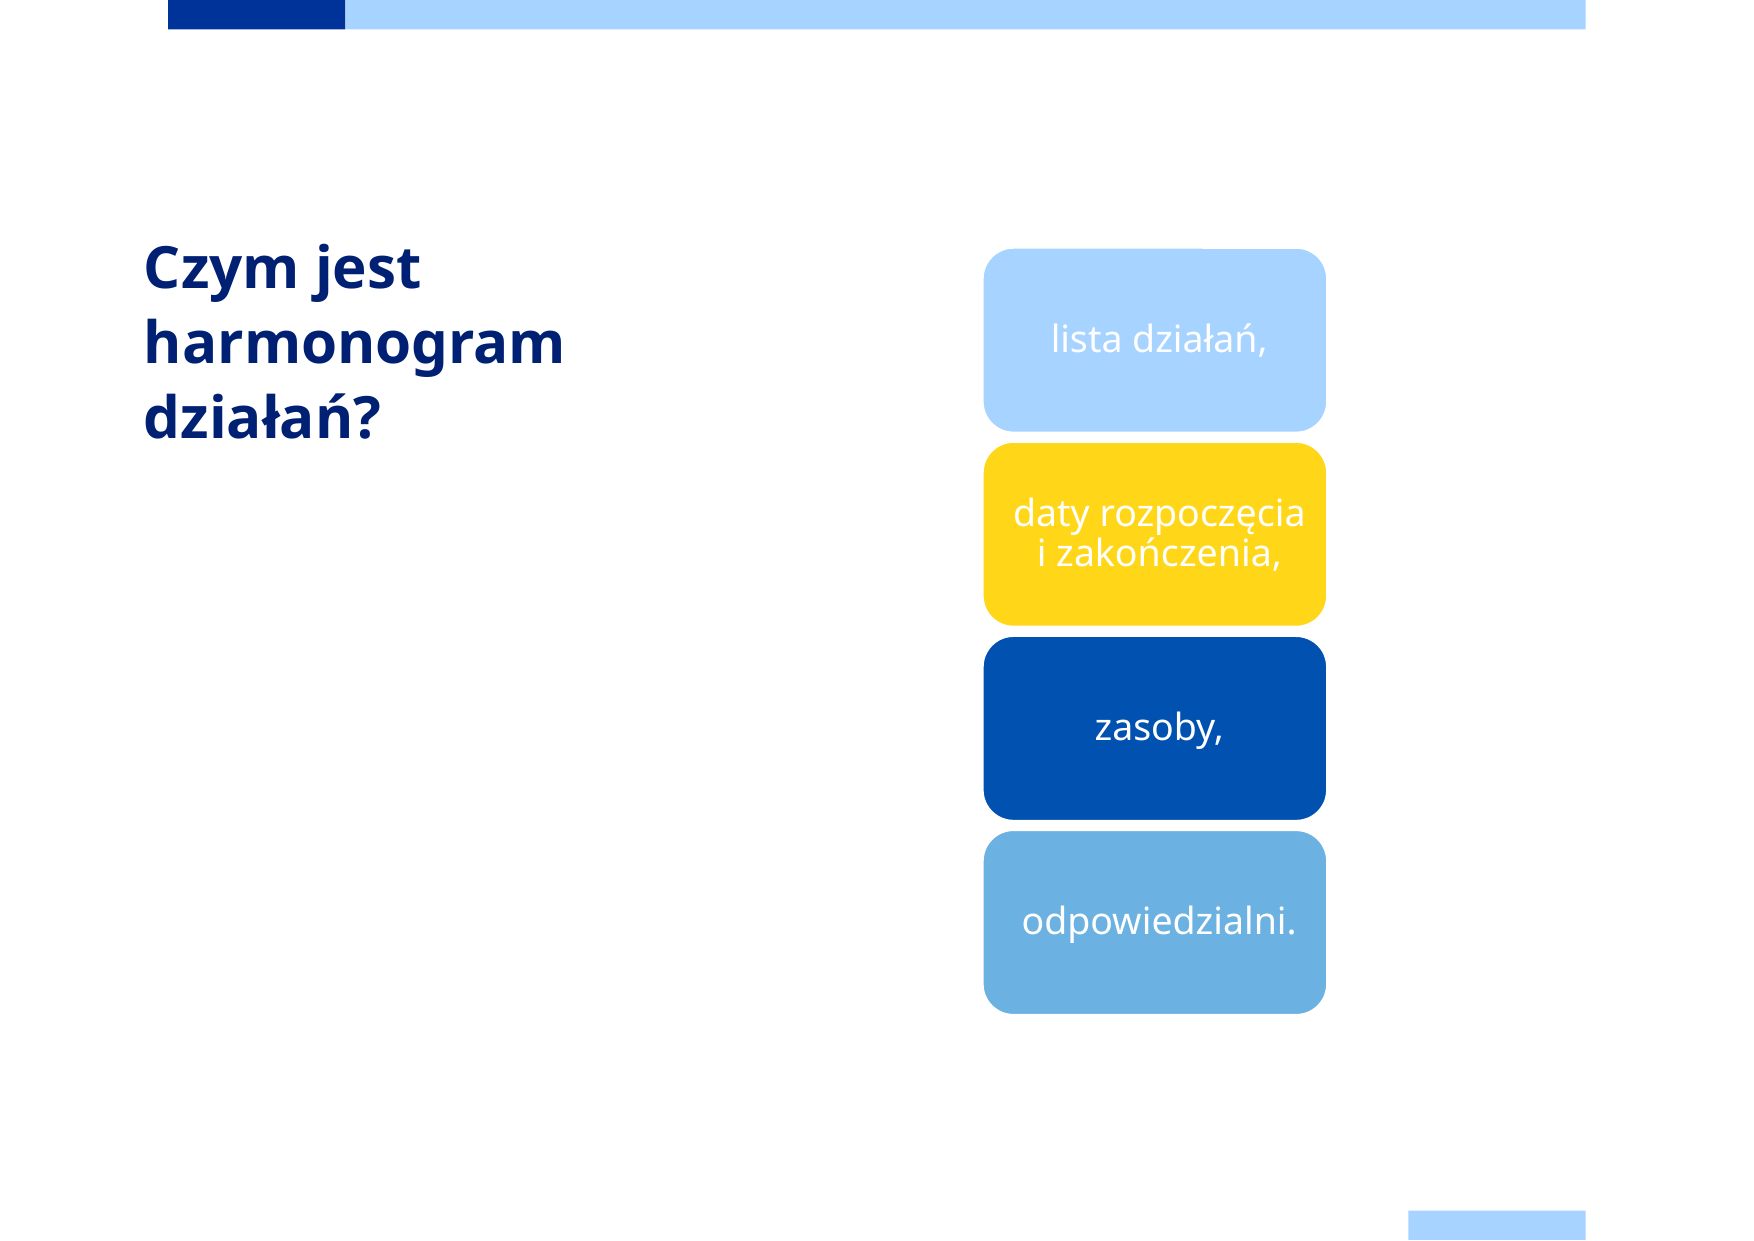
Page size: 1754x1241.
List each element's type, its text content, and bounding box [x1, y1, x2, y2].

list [676, 247, 1634, 1016]
title Czym jest harmonogram działań? [143, 225, 647, 1016]
